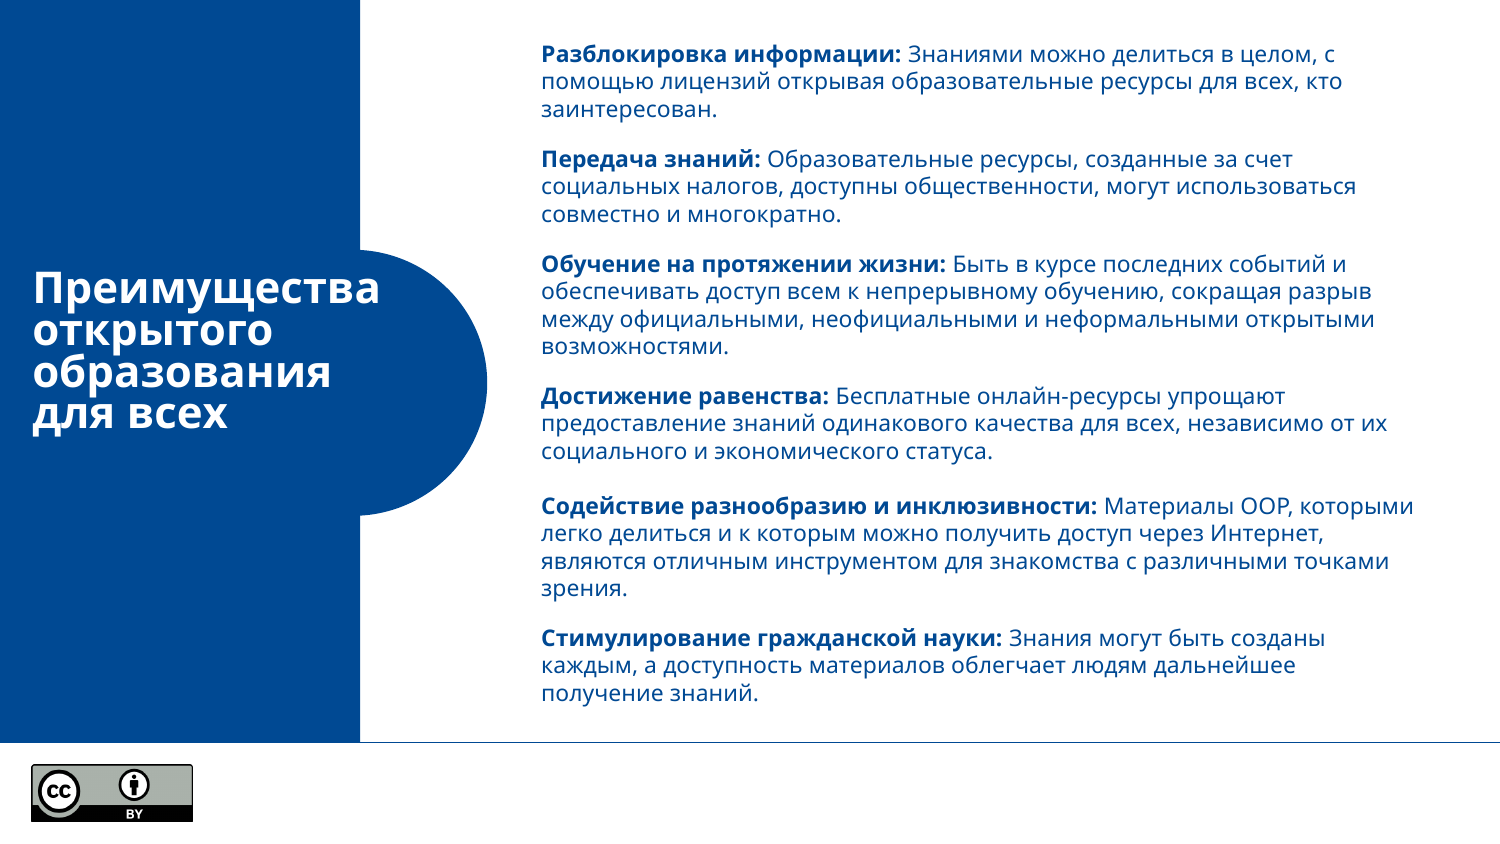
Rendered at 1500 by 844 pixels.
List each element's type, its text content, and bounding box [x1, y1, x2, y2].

text_box Разблокировка информации: Знаниями можно делиться в целом, с помощью лицензий открывая образовательные ресурсы для всех, кто заинтересован. Передача знаний: Образовательные ресурсы, созданные за счет социальных налогов, доступны общественности, могут использоваться совместно и многократно. Обучение на протяжении жизни: Быть в курсе последних событий и обеспечивать доступ всем к непрерывному обучению, сокращая разрыв между официальными, неофициальными и неформальными открытыми возможностями. Достижение равенства: Бесплатные онлайн-ресурсы упрощают предоставление знаний одинакового качества для всех, независимо от их социального и экономического статуса. Содействие разнообразию и инклюзивности: Материалы ООР, которыми легко делиться и к которым можно получить доступ через Интернет, являются отличным инструментом для знакомства с различными точками зрения. Стимулирование гражданской науки: Знания могут быть созданы каждым, а доступность материалов облегчает людям дальнейшее получение знаний. [526, 24, 1437, 722]
text_box [238, 258, 488, 516]
picture [31, 764, 193, 822]
text_box [318, 249, 387, 254]
text_box [0, 750, 1500, 844]
text_box Преимущества открытого образования для всех [17, 254, 400, 453]
text_box [0, 0, 361, 742]
